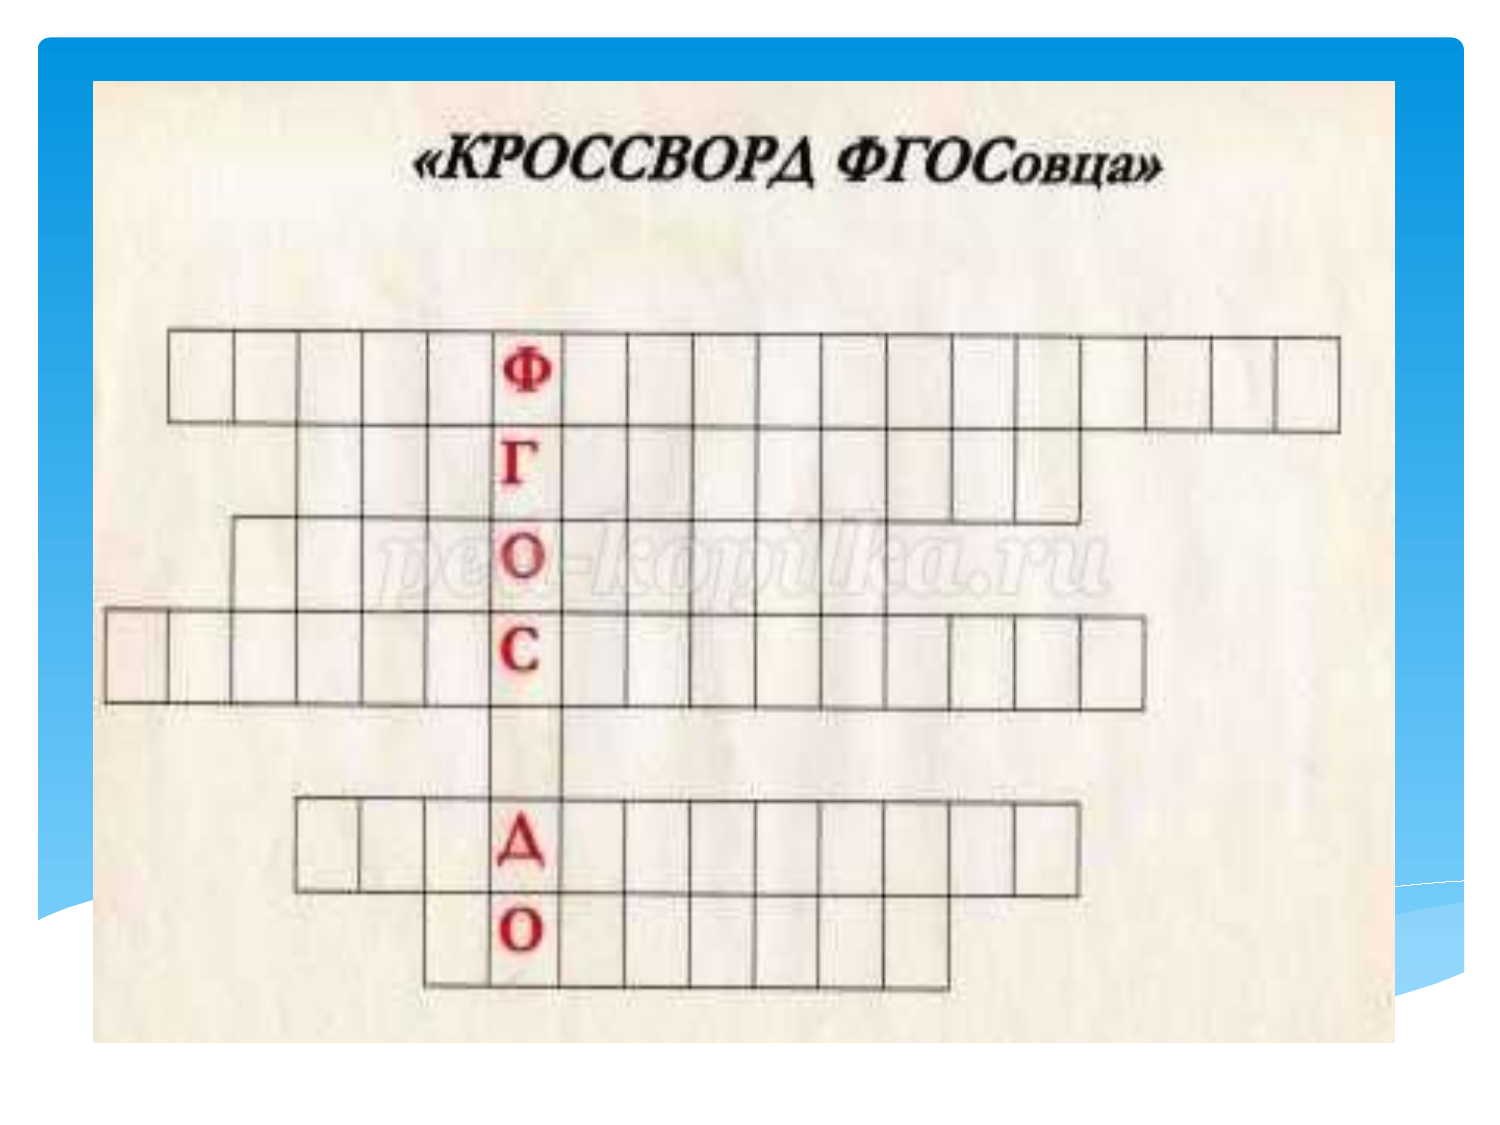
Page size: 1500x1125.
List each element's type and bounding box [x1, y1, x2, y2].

picture [93, 82, 1395, 1044]
